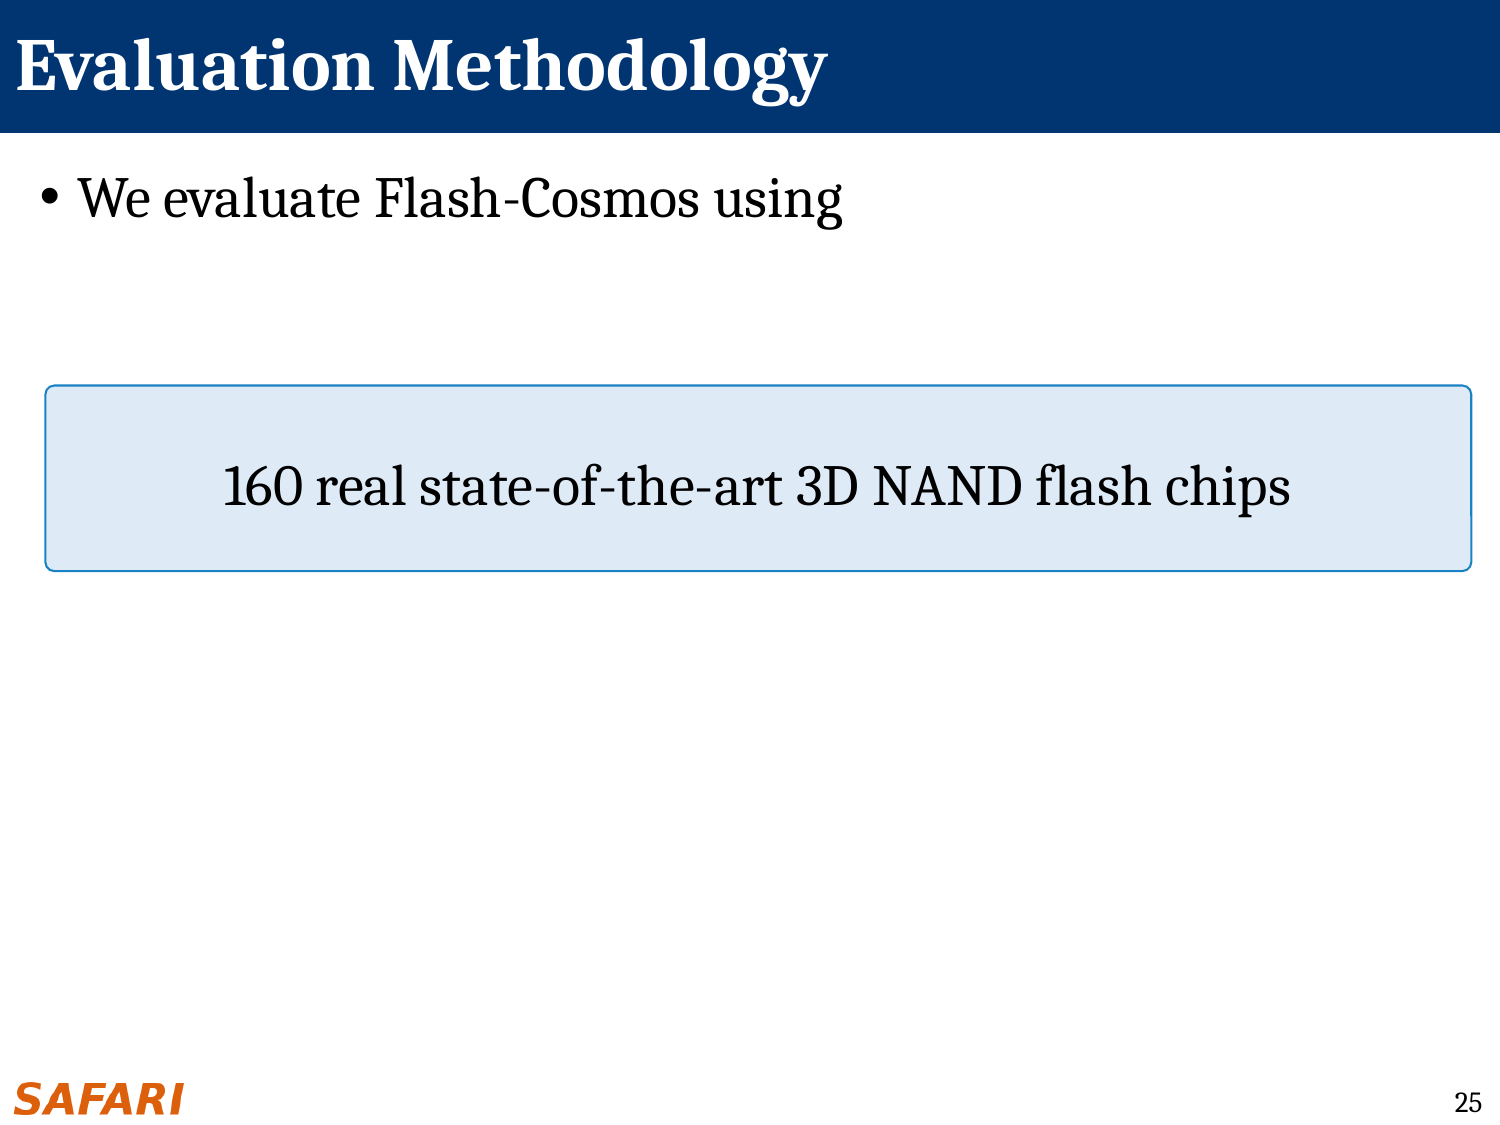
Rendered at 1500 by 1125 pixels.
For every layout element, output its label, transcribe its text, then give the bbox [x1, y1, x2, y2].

title Evaluation Methodology [0, 0, 1500, 133]
text_box 25 [1366, 1075, 1498, 1125]
picture [12, 1073, 190, 1125]
text_box 160 real state-of-the-art 3D NAND flash chips [45, 385, 1472, 572]
list We evaluate Flash-Cosmos using [24, 159, 1476, 332]
